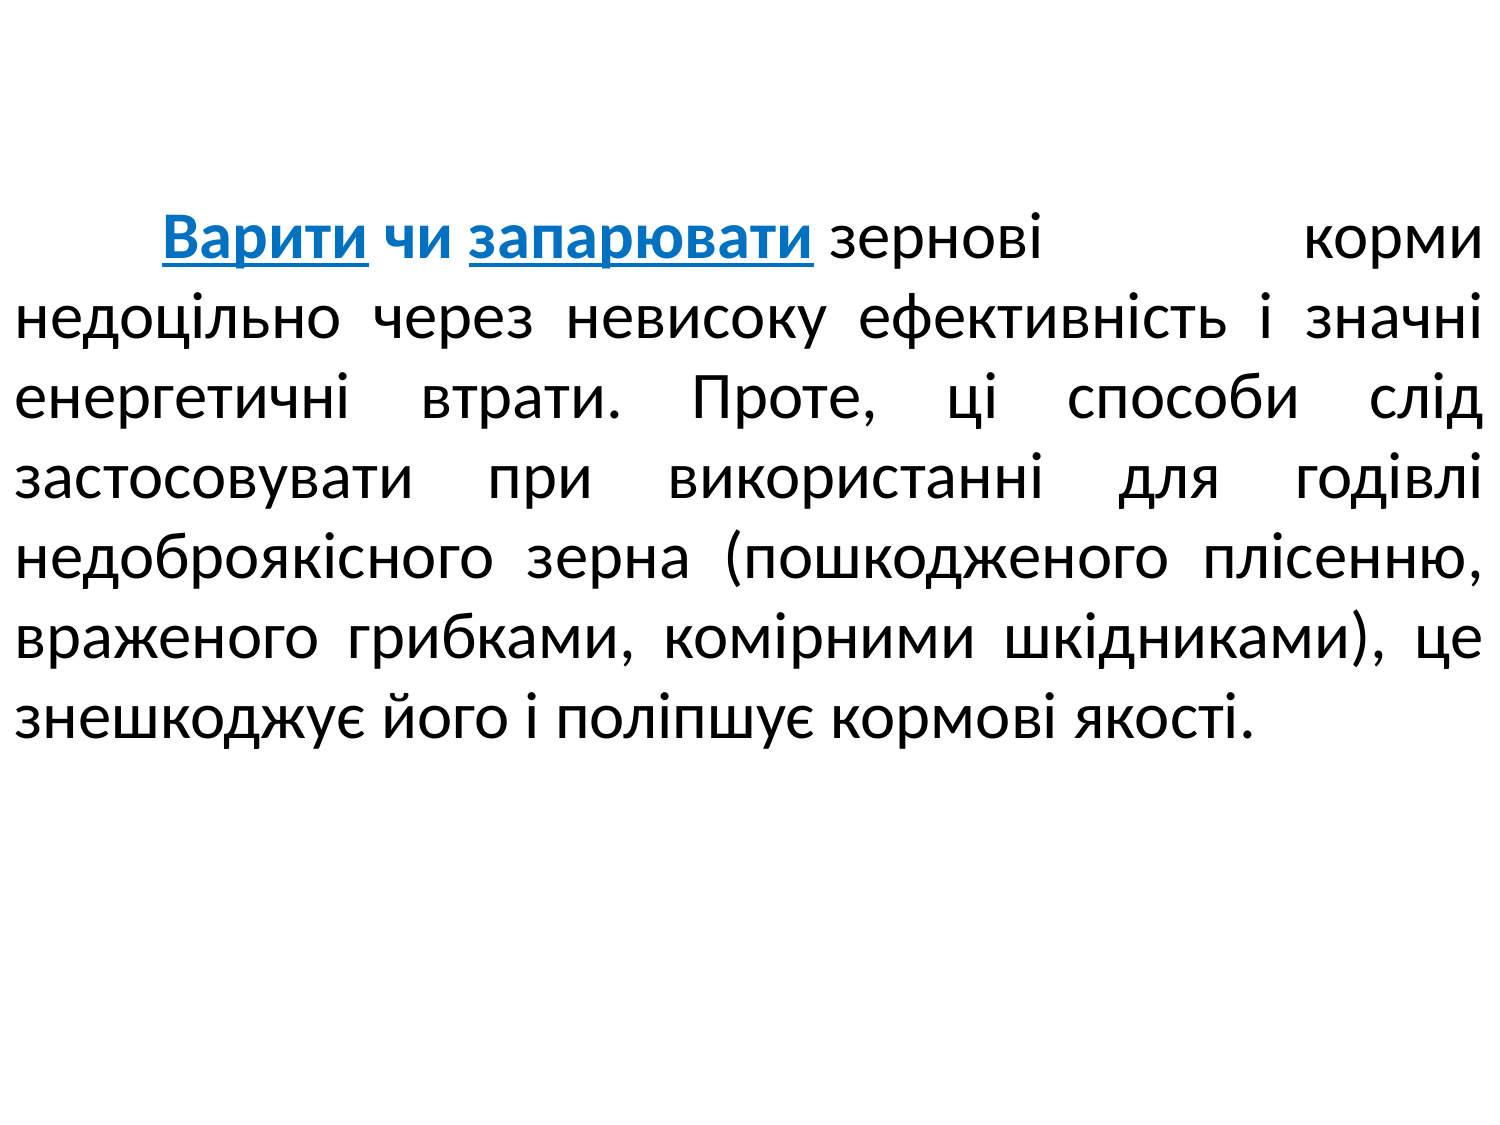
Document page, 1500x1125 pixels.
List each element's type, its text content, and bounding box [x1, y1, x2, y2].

text_box Варити чи запарювати зернові корми недоцільно через невисоку ефективність і значні енергетичні втрати. Проте, ці способи слід застосовувати при використанні для годівлі недоброякісного зерна (пошкодженого плісенню, враженого грибками, комірними шкідниками), це знешкоджує його і поліпшує кормові якості. [0, 184, 1500, 759]
